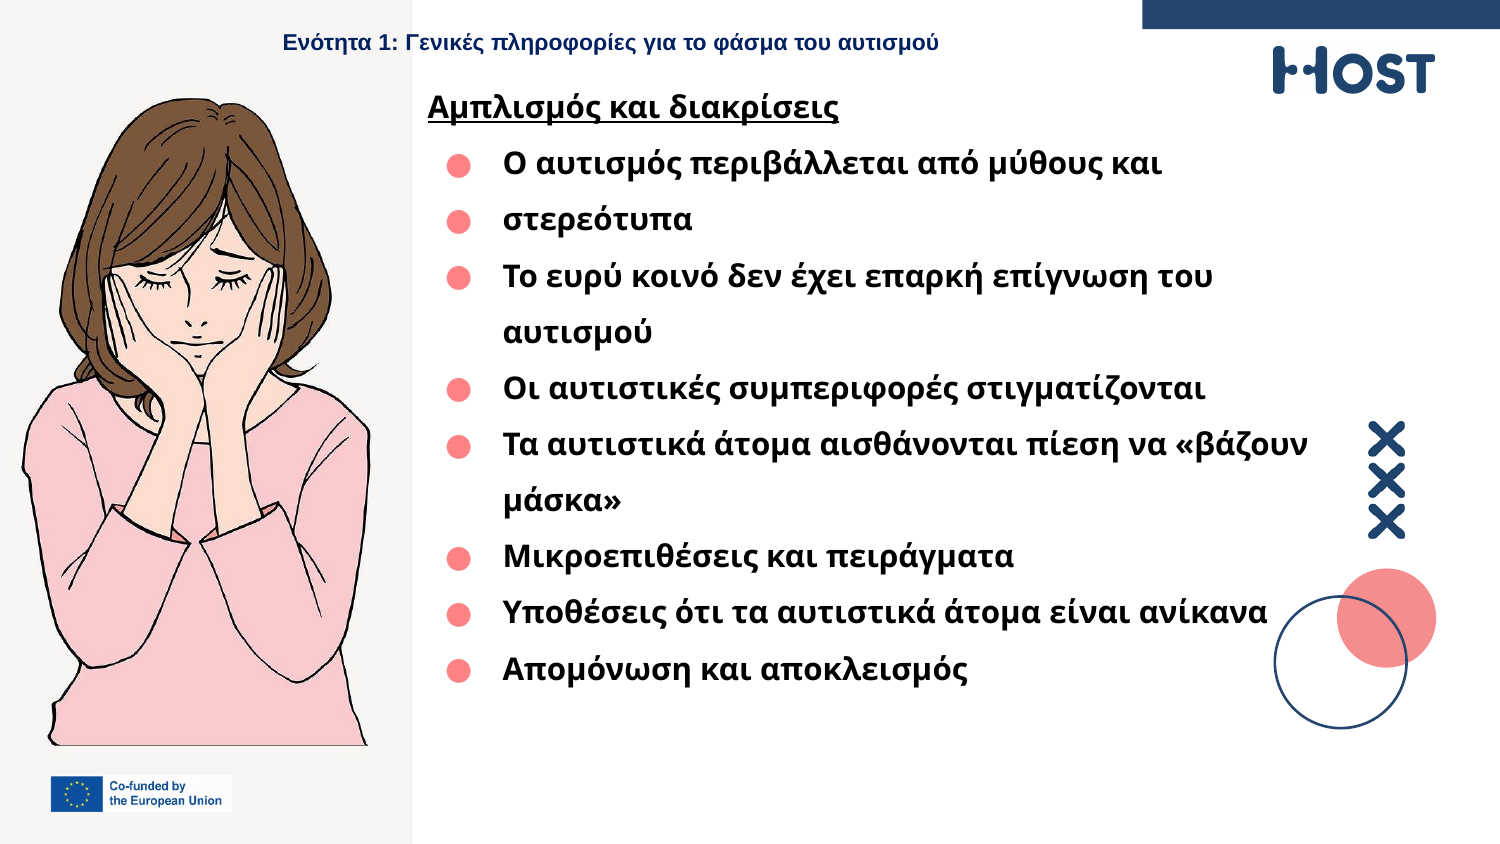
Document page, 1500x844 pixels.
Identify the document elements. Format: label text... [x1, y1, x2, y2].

picture [1273, 46, 1435, 94]
text_box Αμπλισμός και διακρίσεις Ο αυτισμός περιβάλλεται από μύθους και στερεότυπα Το ευρύ κοινό δεν έχει επαρκή επίγνωση του αυτισμού Οι αυτιστικές συμπεριφορές στιγματίζονται Τα αυτιστικά άτομα αισθάνονται πίεση να «βάζουν μάσκα» Μικροεπιθέσεις και πειράγματα Υποθέσεις ότι τα αυτιστικά άτομα είναι ανίκανα Απομόνωση και αποκλεισμός [416, 53, 1333, 818]
picture [0, 0, 413, 844]
text_box Ενότητα 1: Γενικές πληροφορίες για το φάσμα του αυτισμού [416, 10, 1135, 68]
picture [1368, 421, 1405, 539]
